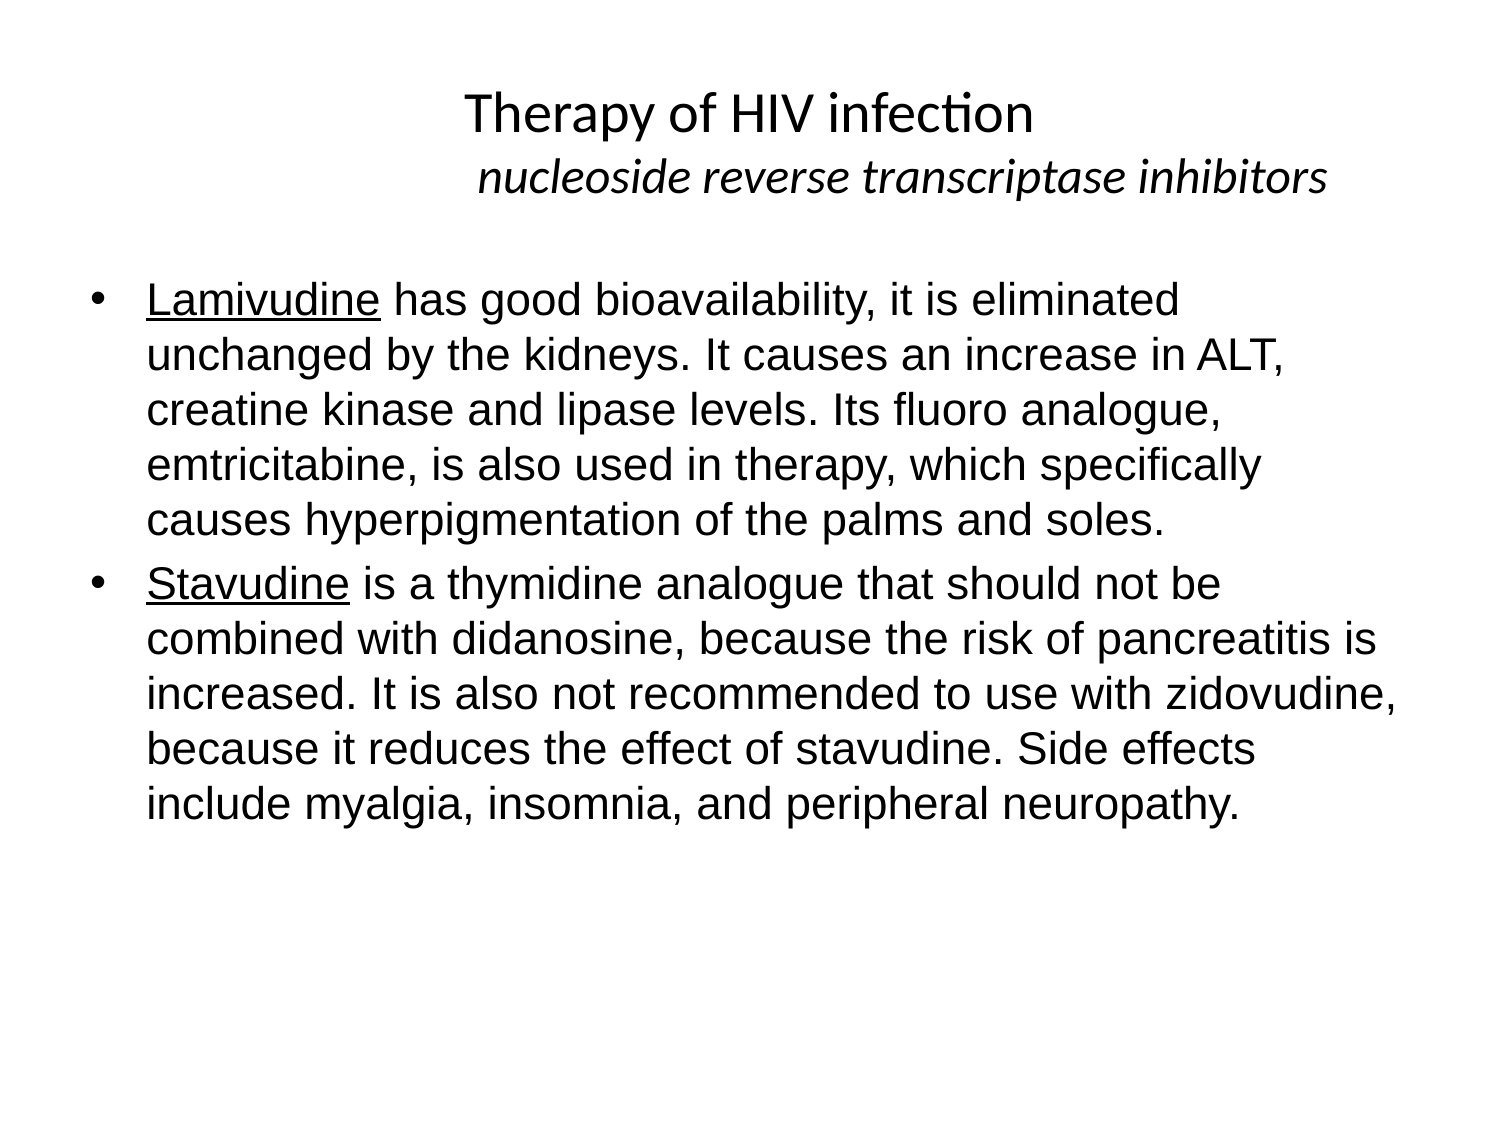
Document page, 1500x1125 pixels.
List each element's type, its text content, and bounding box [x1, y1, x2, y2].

title Therapy of HIV infection nucleoside reverse transcriptase inhibitors [75, 45, 1425, 233]
list Lamivudine has good bioavailability, it is eliminated unchanged by the kidneys. It causes an increase in ALT, creatine kinase and lipase levels. Its fluoro analogue, emtricitabine, is also used in therapy, which specifically causes hyperpigmentation of the palms and soles. Stavudine is a thymidine analogue that should not be combined with didanosine, because the risk of pancreatitis is increased. It is also not recommended to use with zidovudine, because it reduces the effect of stavudine. Side effects include myalgia, insomnia, and peripheral neuropathy. [75, 262, 1425, 1005]
